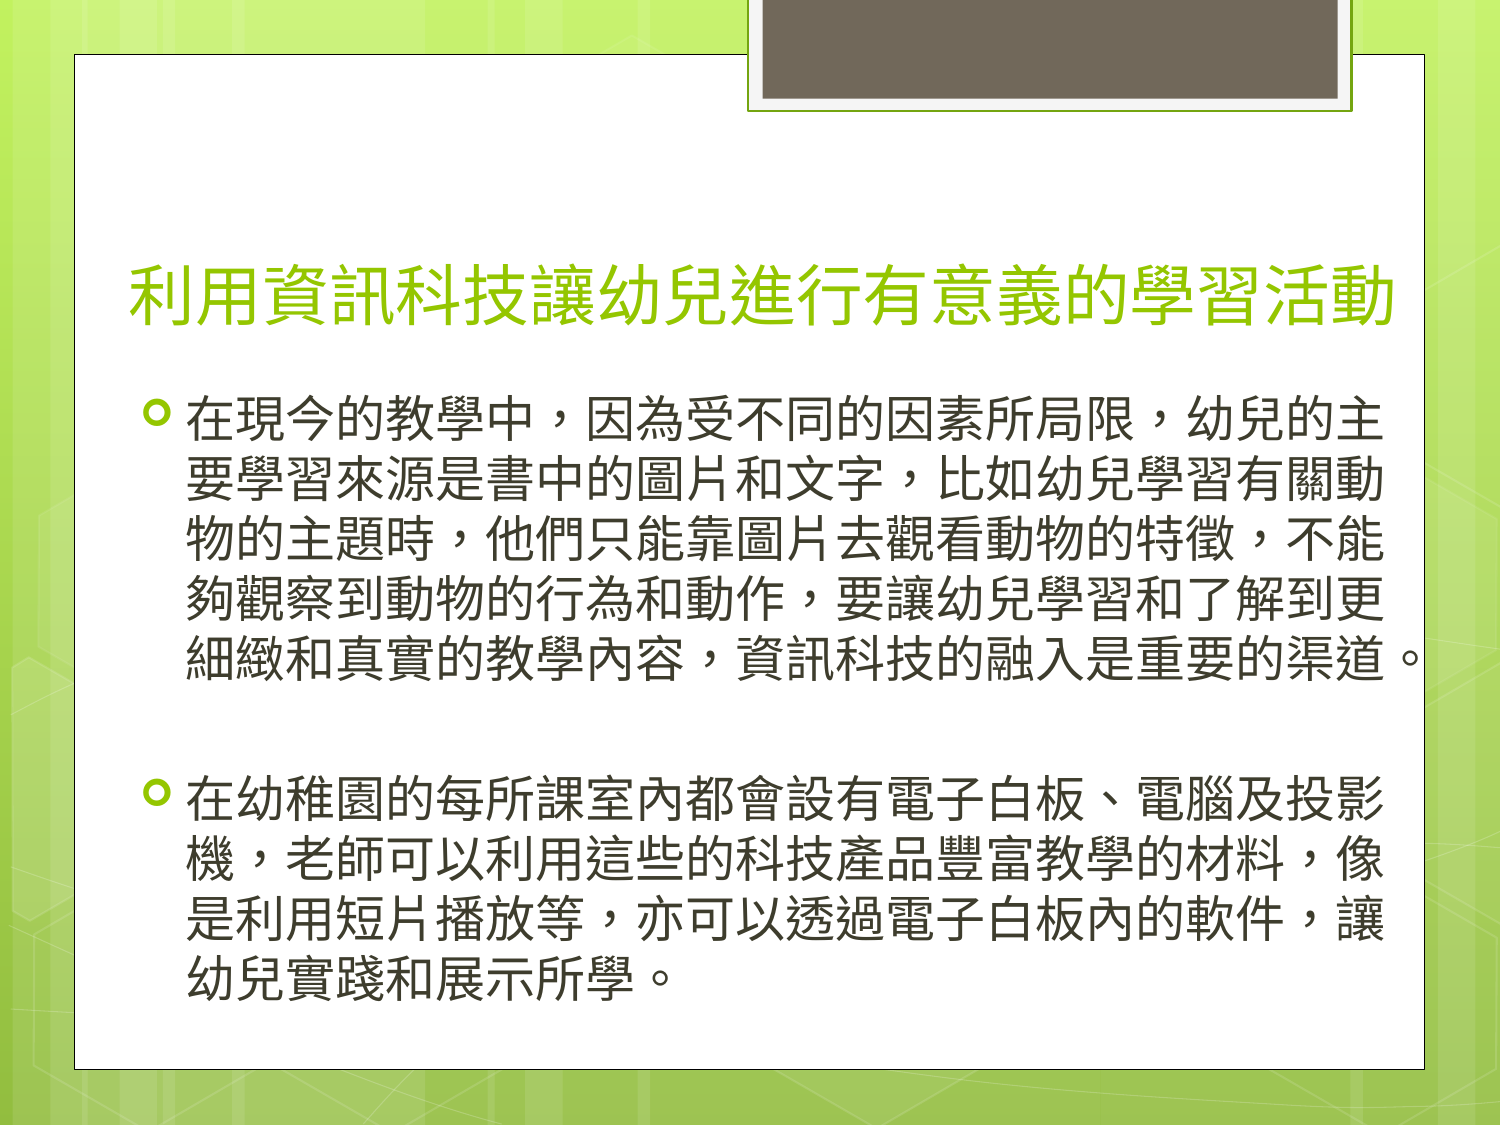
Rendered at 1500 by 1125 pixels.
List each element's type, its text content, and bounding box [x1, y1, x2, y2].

list 在現今的教學中，因為受不同的因素所局限，幼兒的主要學習來源是書中的圖片和文字，比如幼兒學習有關動物的主題時，他們只能靠圖片去觀看動物的特徵，不能夠觀察到動物的行為和動作，要讓幼兒學習和了解到更細緻和真實的教學內容，資訊科技的融入是重要的渠道。 在幼稚園的每所課室內都會設有電子白板、電腦及投影機，老師可以利用這些的科技產品豐富教學的材料，像是利用短片播放等，亦可以透過電子白板內的軟件，讓幼兒實踐和展示所學。 [113, 380, 1416, 1072]
title 利用資訊科技讓幼兒進行有意義的學習活動 [113, 153, 1416, 341]
